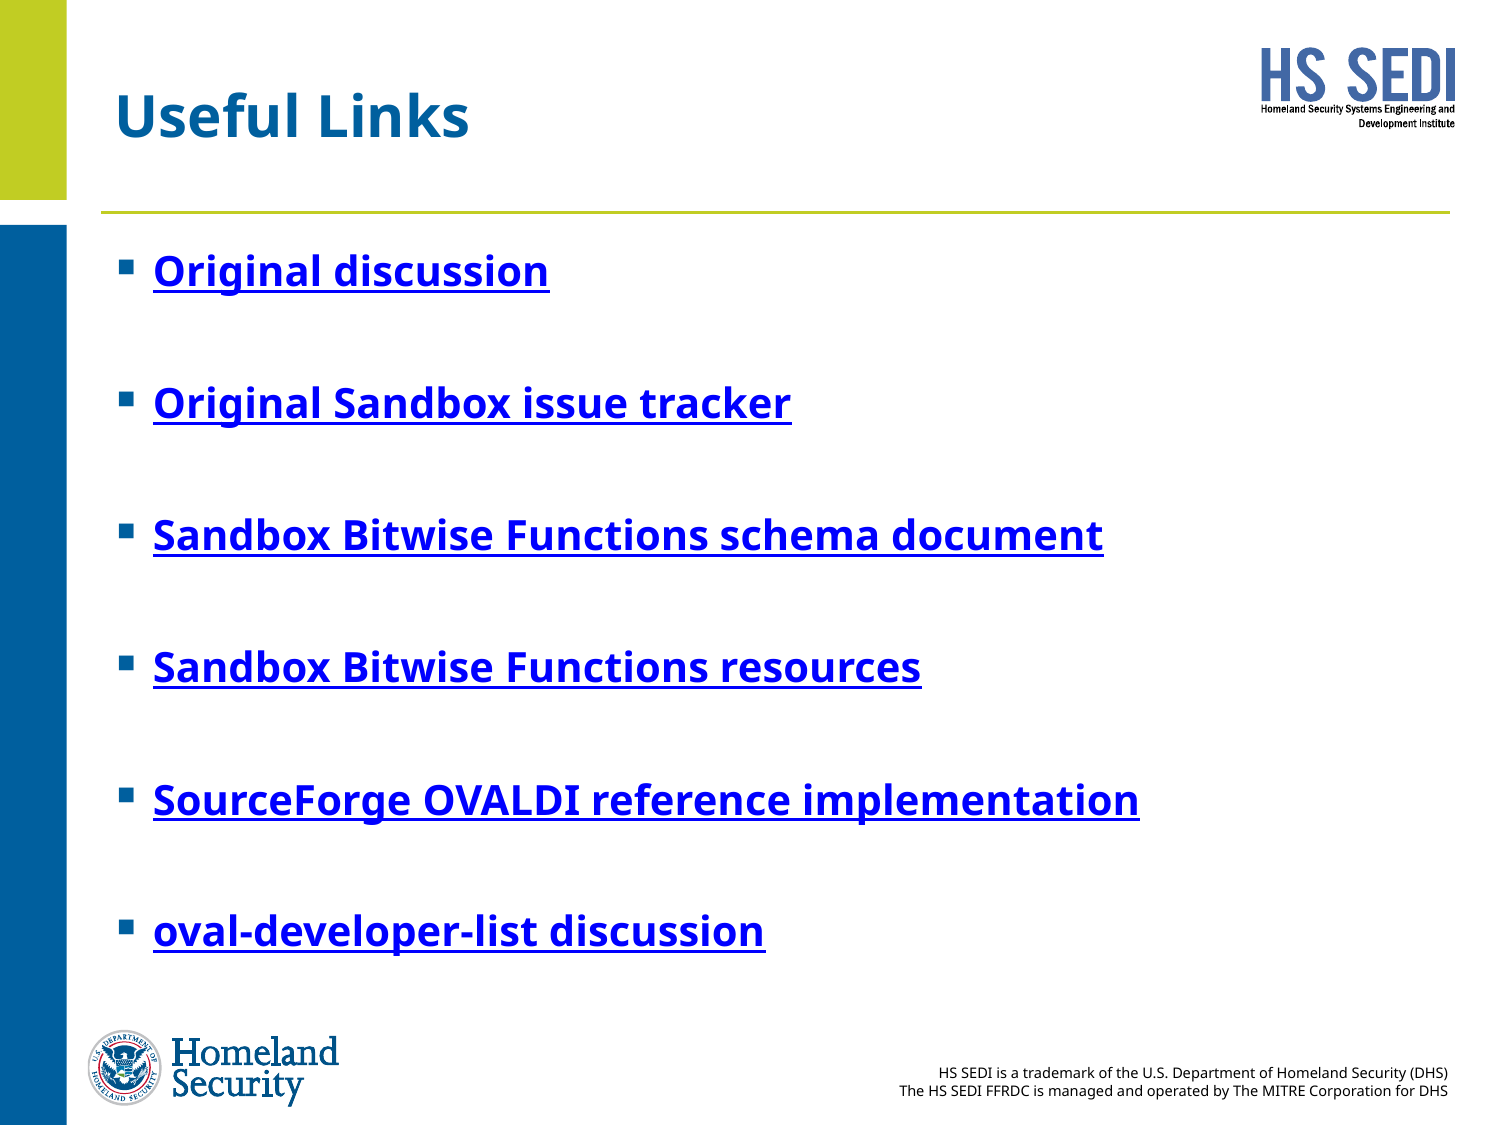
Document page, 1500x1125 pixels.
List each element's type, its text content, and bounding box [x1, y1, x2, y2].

title Useful Links [99, 45, 1248, 188]
list Original discussion Original Sandbox issue tracker Sandbox Bitwise Functions schema document Sandbox Bitwise Functions resources SourceForge OVALDI reference implementation oval-developer-list discussion [99, 237, 1450, 1005]
